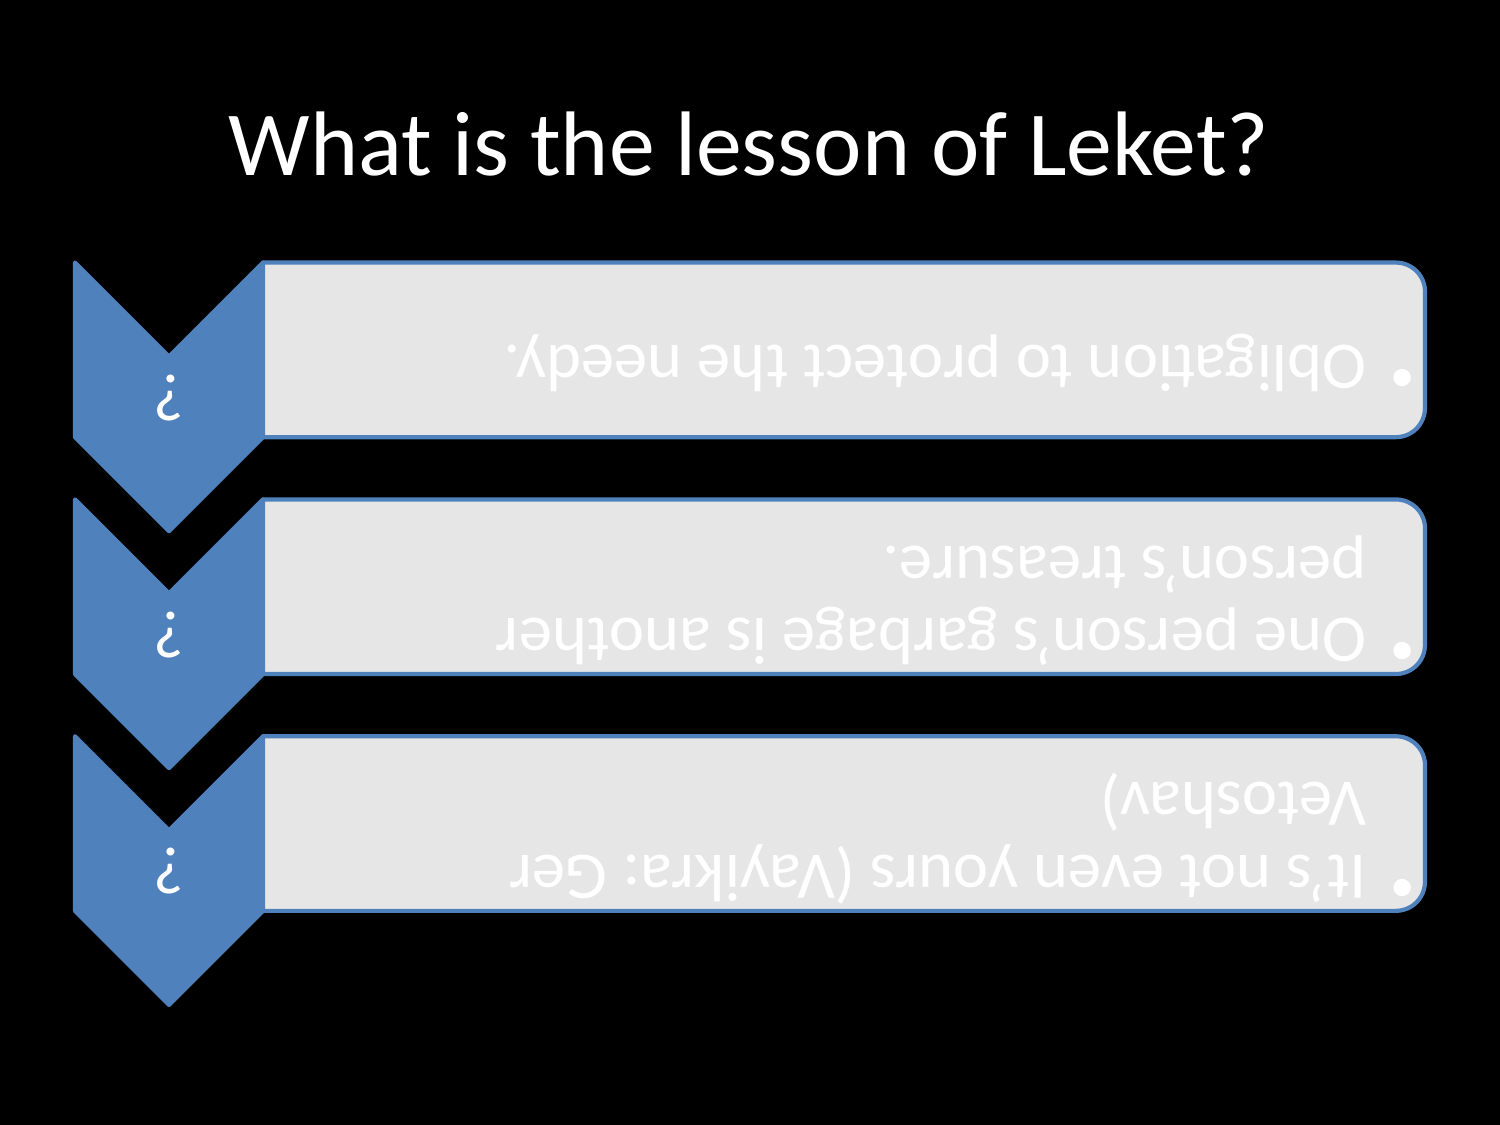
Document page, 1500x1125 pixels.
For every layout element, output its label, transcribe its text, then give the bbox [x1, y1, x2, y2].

title What is the lesson of Leket? [75, 45, 1425, 233]
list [74, 262, 1426, 1006]
